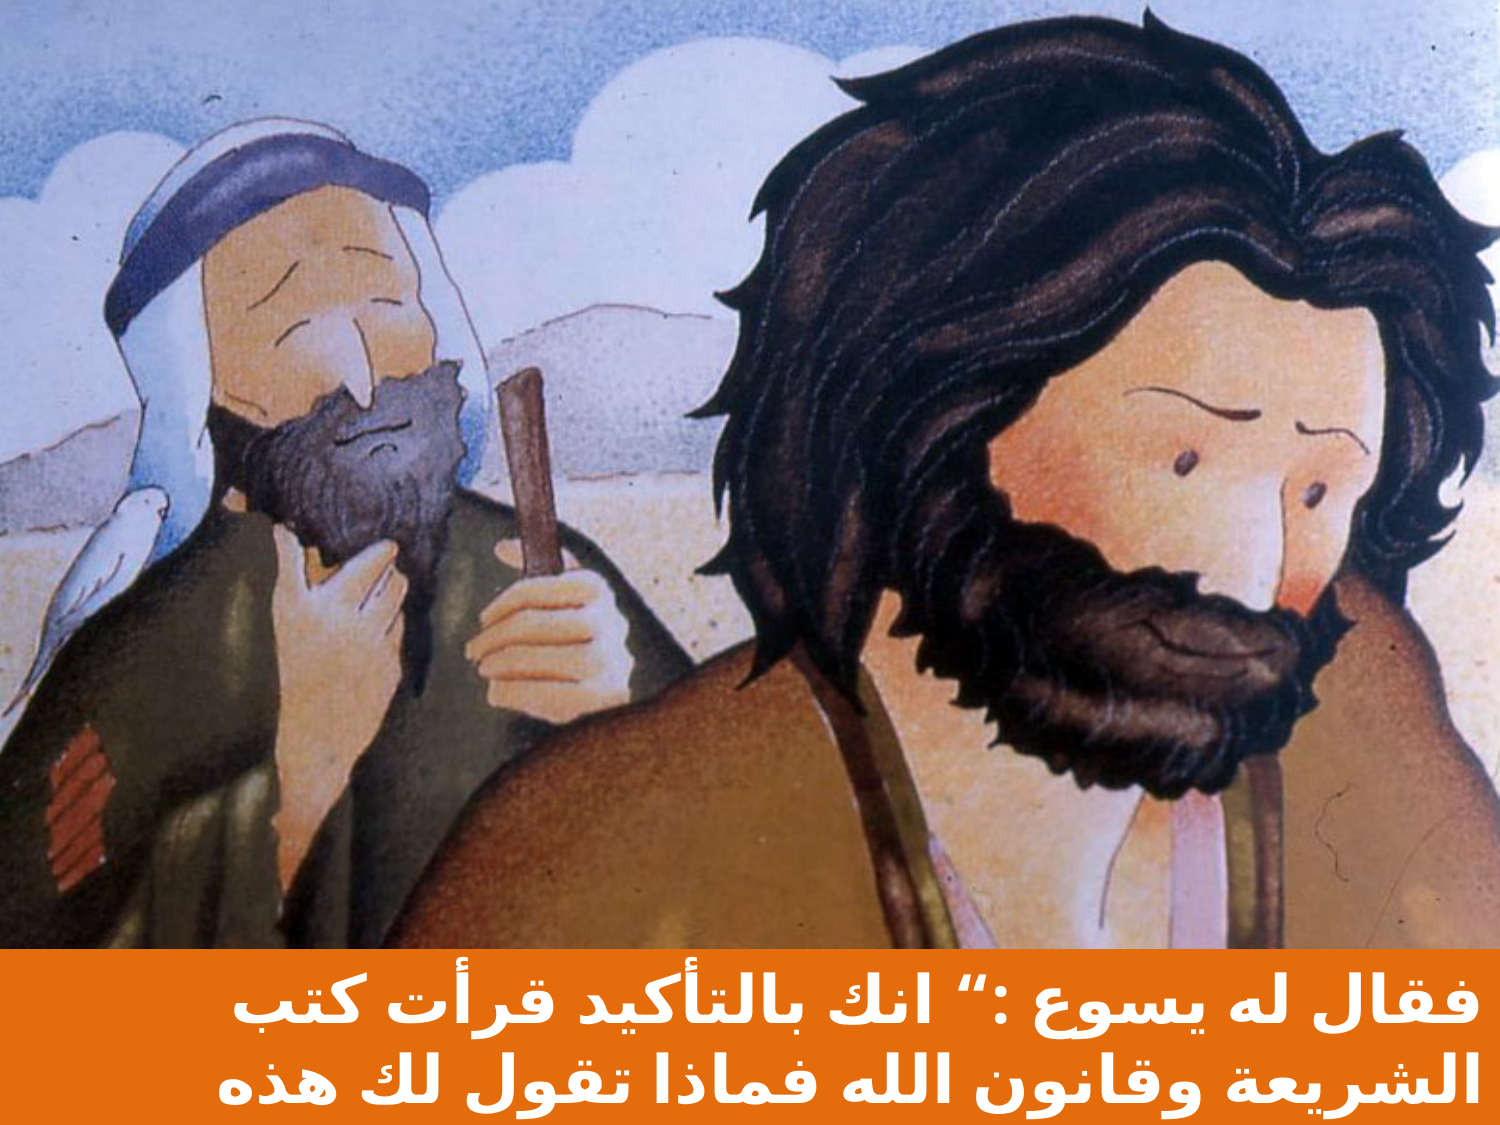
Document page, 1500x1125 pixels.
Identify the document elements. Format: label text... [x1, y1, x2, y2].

text_box فقال له يسوع :“ انك بالتأكيد قرأت كتب الشريعة وقانون الله فماذا تقول لك هذه الكتب ” ؟ [0, 956, 1500, 1125]
picture [0, 0, 1500, 950]
